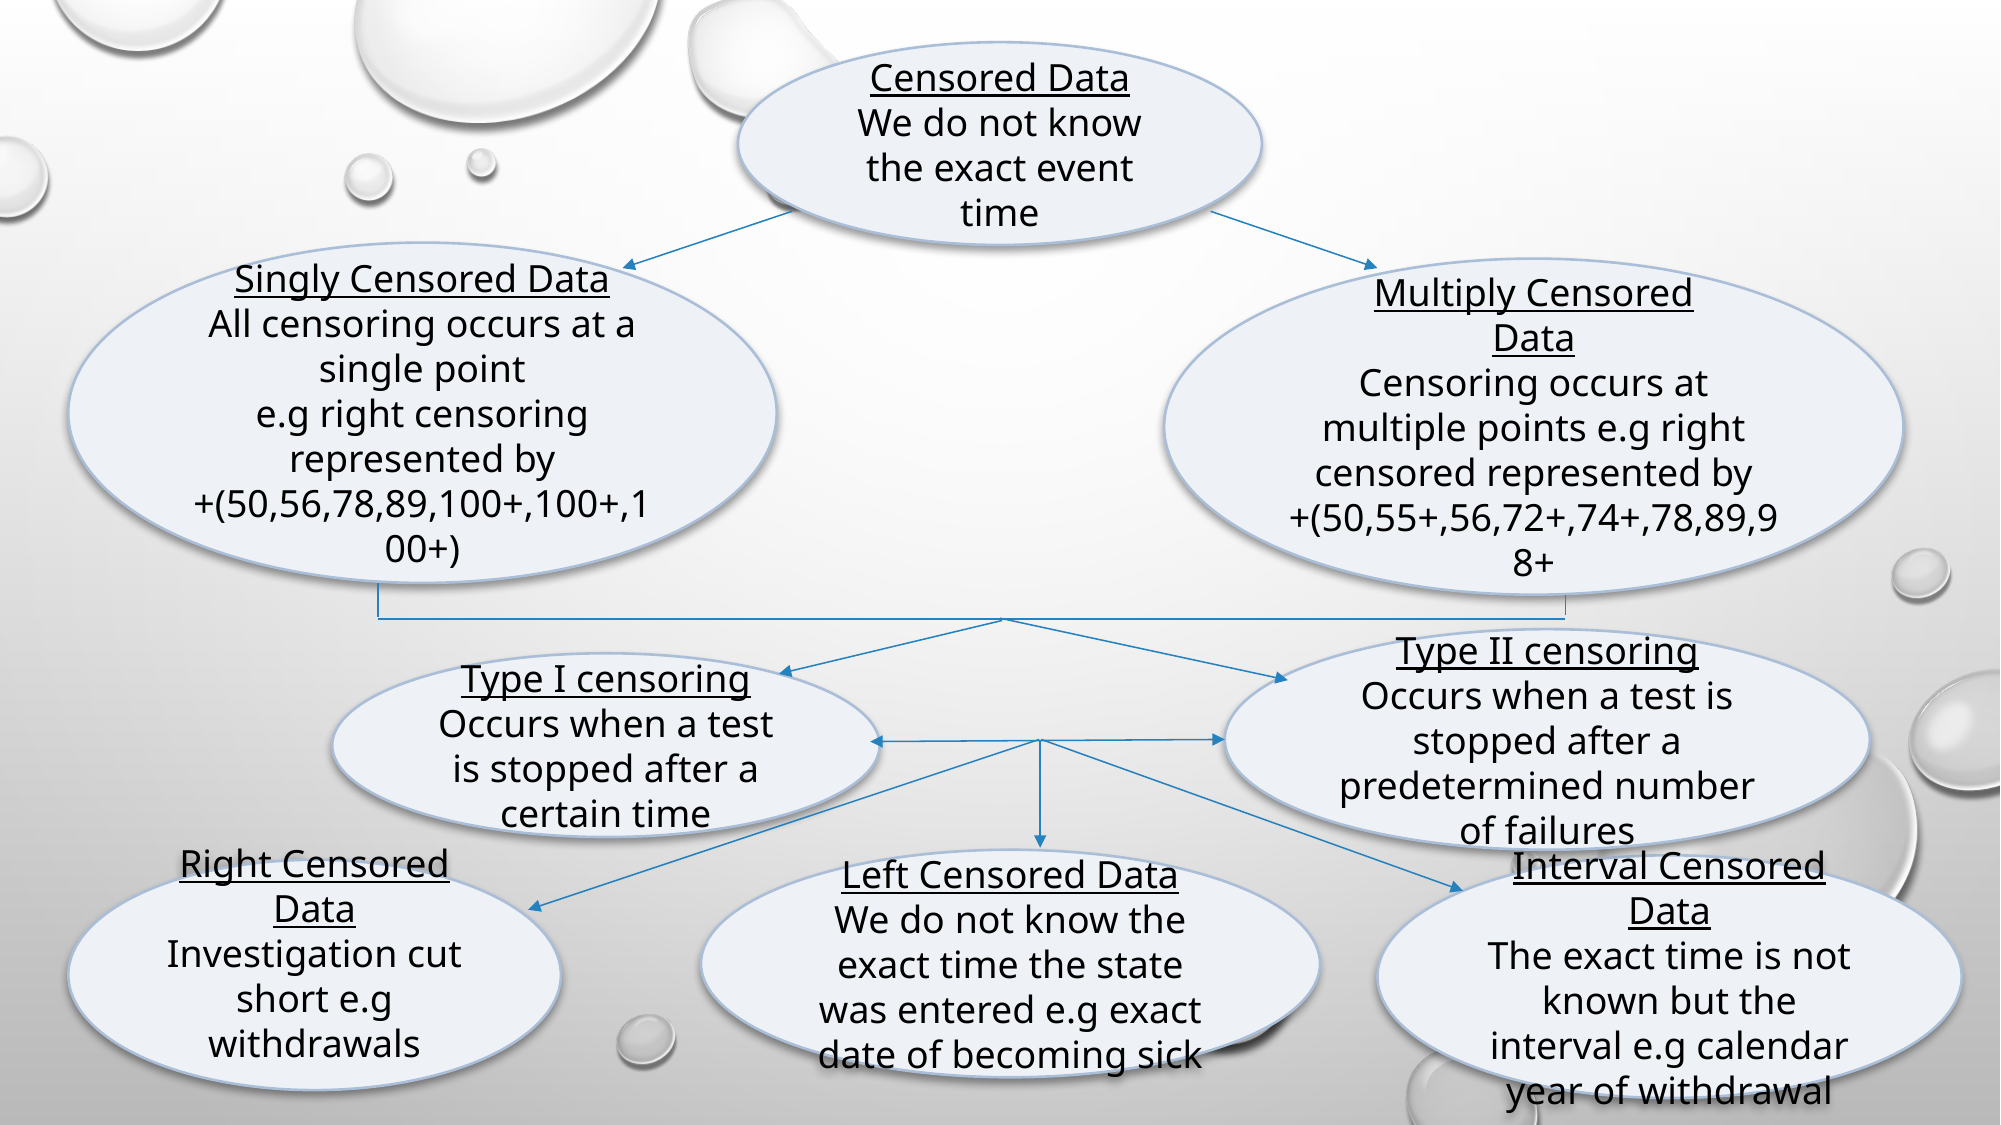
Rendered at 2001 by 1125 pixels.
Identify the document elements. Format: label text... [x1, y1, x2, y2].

picture [0, 0, 2000, 1125]
text_box Type I censoring Occurs when a test is stopped after a certain time [330, 651, 880, 834]
text_box Censored Data We do not know the exact event time [736, 40, 1264, 247]
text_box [622, 210, 793, 269]
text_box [527, 739, 1040, 910]
text_box Multiply Censored Data Censoring occurs at multiple points e.g right censored represented by +(50,55+,56,72+,74+,78,89,98+ [1162, 257, 1905, 596]
text_box Singly Censored Data All censoring occurs at a single point e.g right censoring represented by +(50,56,78,89,100+,100+,100+) [66, 241, 778, 585]
text_box Type II censoring Occurs when a test is stopped after a predetermined number of failures [1223, 627, 1872, 852]
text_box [1210, 210, 1378, 269]
text_box Left Censored Data We do not know the exact time the state was entered e.g exact date of becoming sick [699, 900, 1322, 1079]
text_box Right Censored Data Investigation cut short e.g withdrawals [67, 858, 563, 1092]
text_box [778, 620, 996, 675]
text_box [999, 617, 1288, 681]
text_box Interval Censored Data The exact time is not known but the interval e.g calendar year of withdrawal [1376, 853, 1963, 1100]
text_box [1040, 739, 1464, 892]
